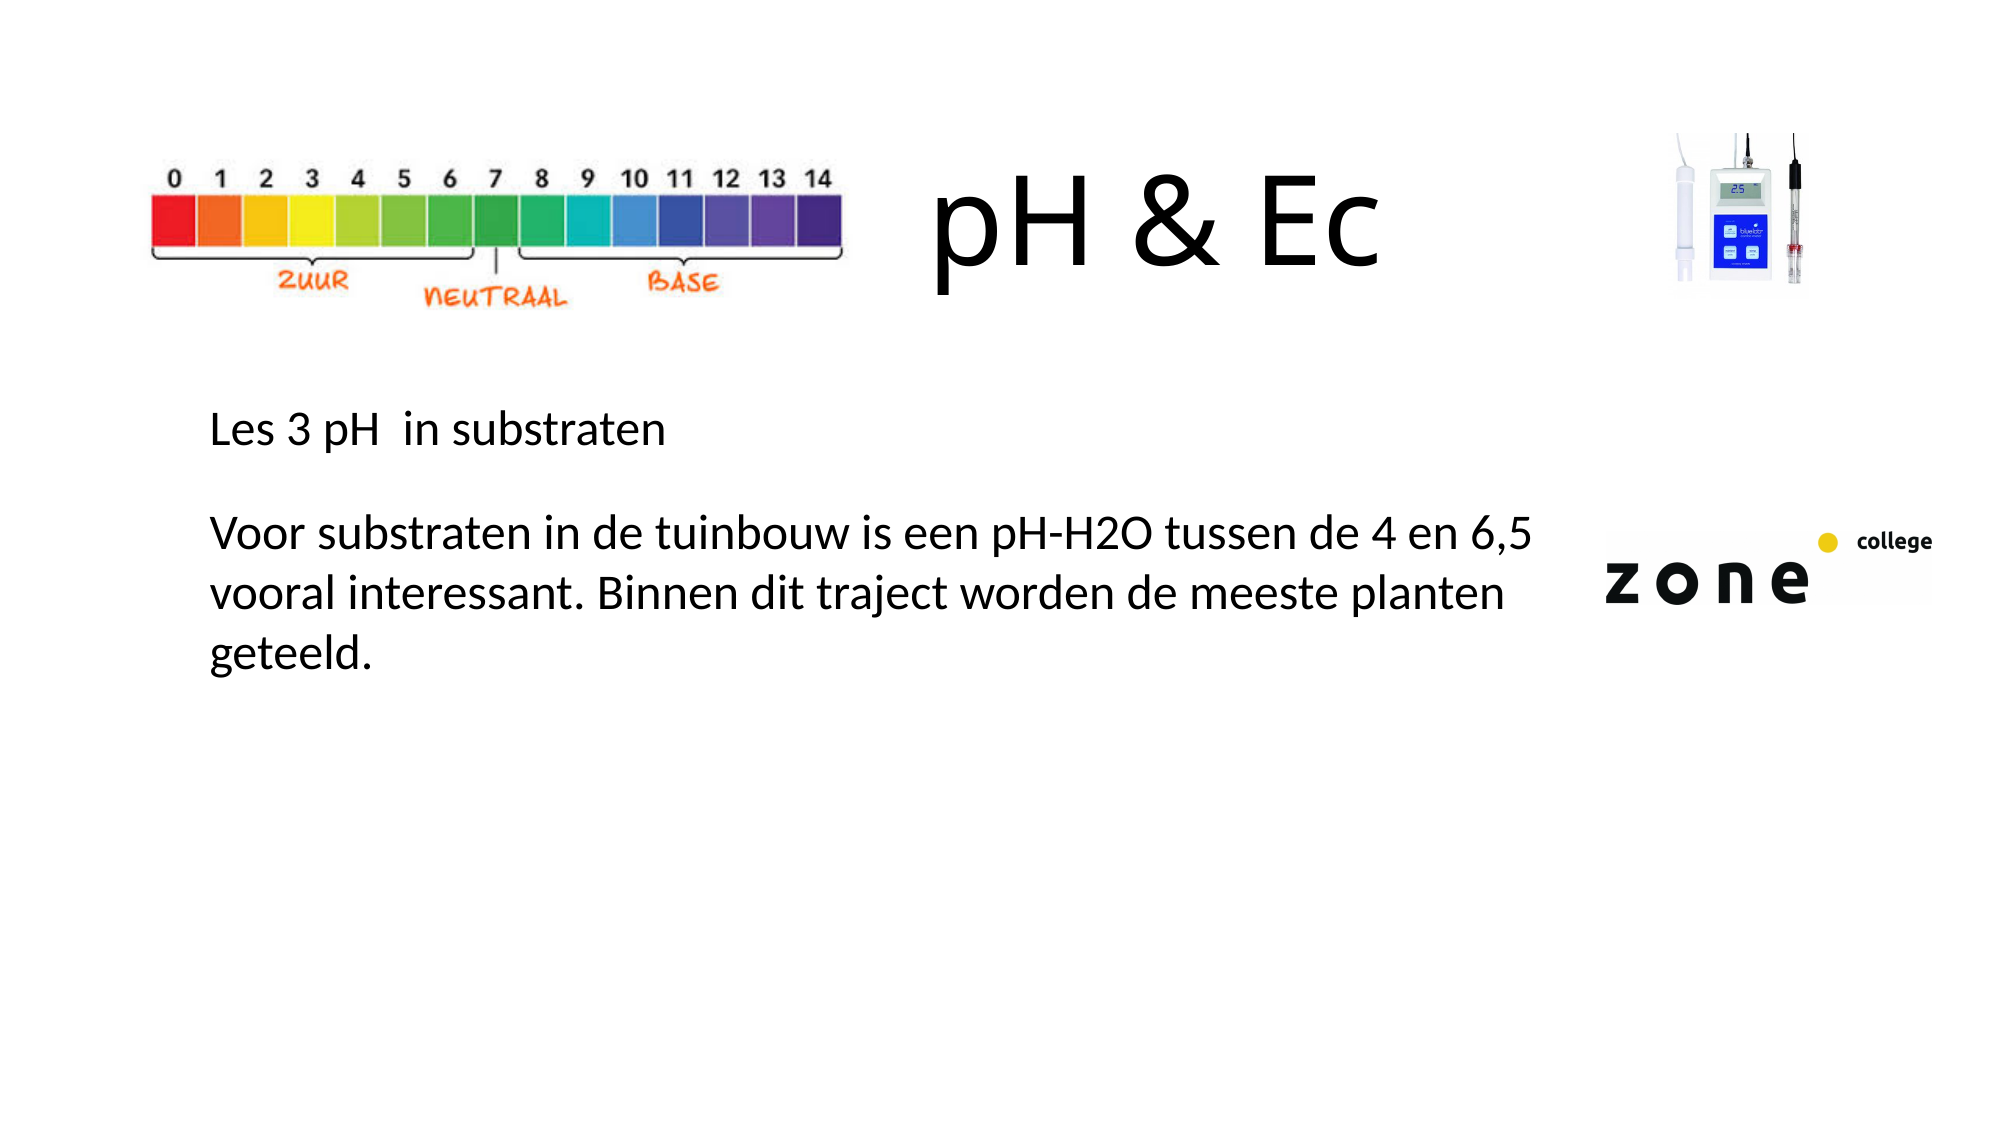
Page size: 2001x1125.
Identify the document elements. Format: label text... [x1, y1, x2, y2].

picture [136, 147, 860, 318]
text_box Voor substraten in de tuinbouw is een pH-H2O tussen de 4 en 6,5 vooral interessant. Binnen dit traject worden de meeste planten geteeld. [194, 491, 1634, 687]
text_box Les 3 pH in substraten [194, 388, 1195, 463]
picture [1654, 133, 1821, 299]
picture [1606, 531, 1932, 605]
text_box pH & Ec [912, 133, 1399, 298]
